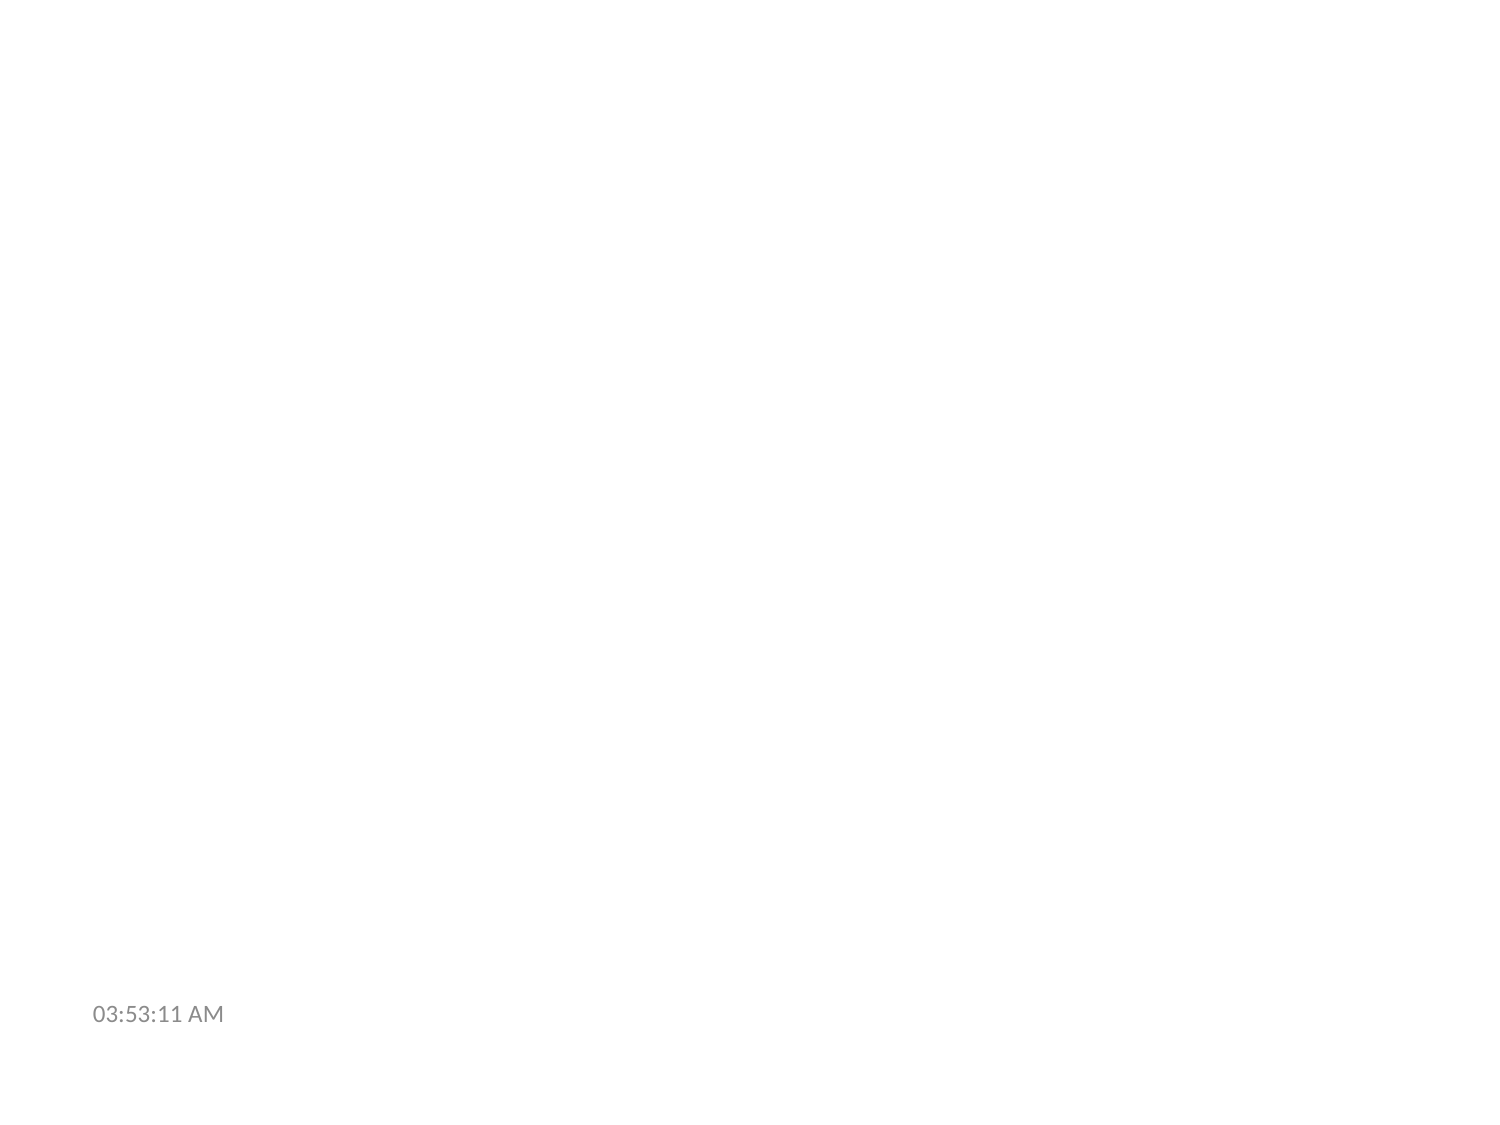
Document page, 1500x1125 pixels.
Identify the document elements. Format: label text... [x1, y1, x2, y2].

text_box 3:35:09 PM [77, 982, 428, 1043]
